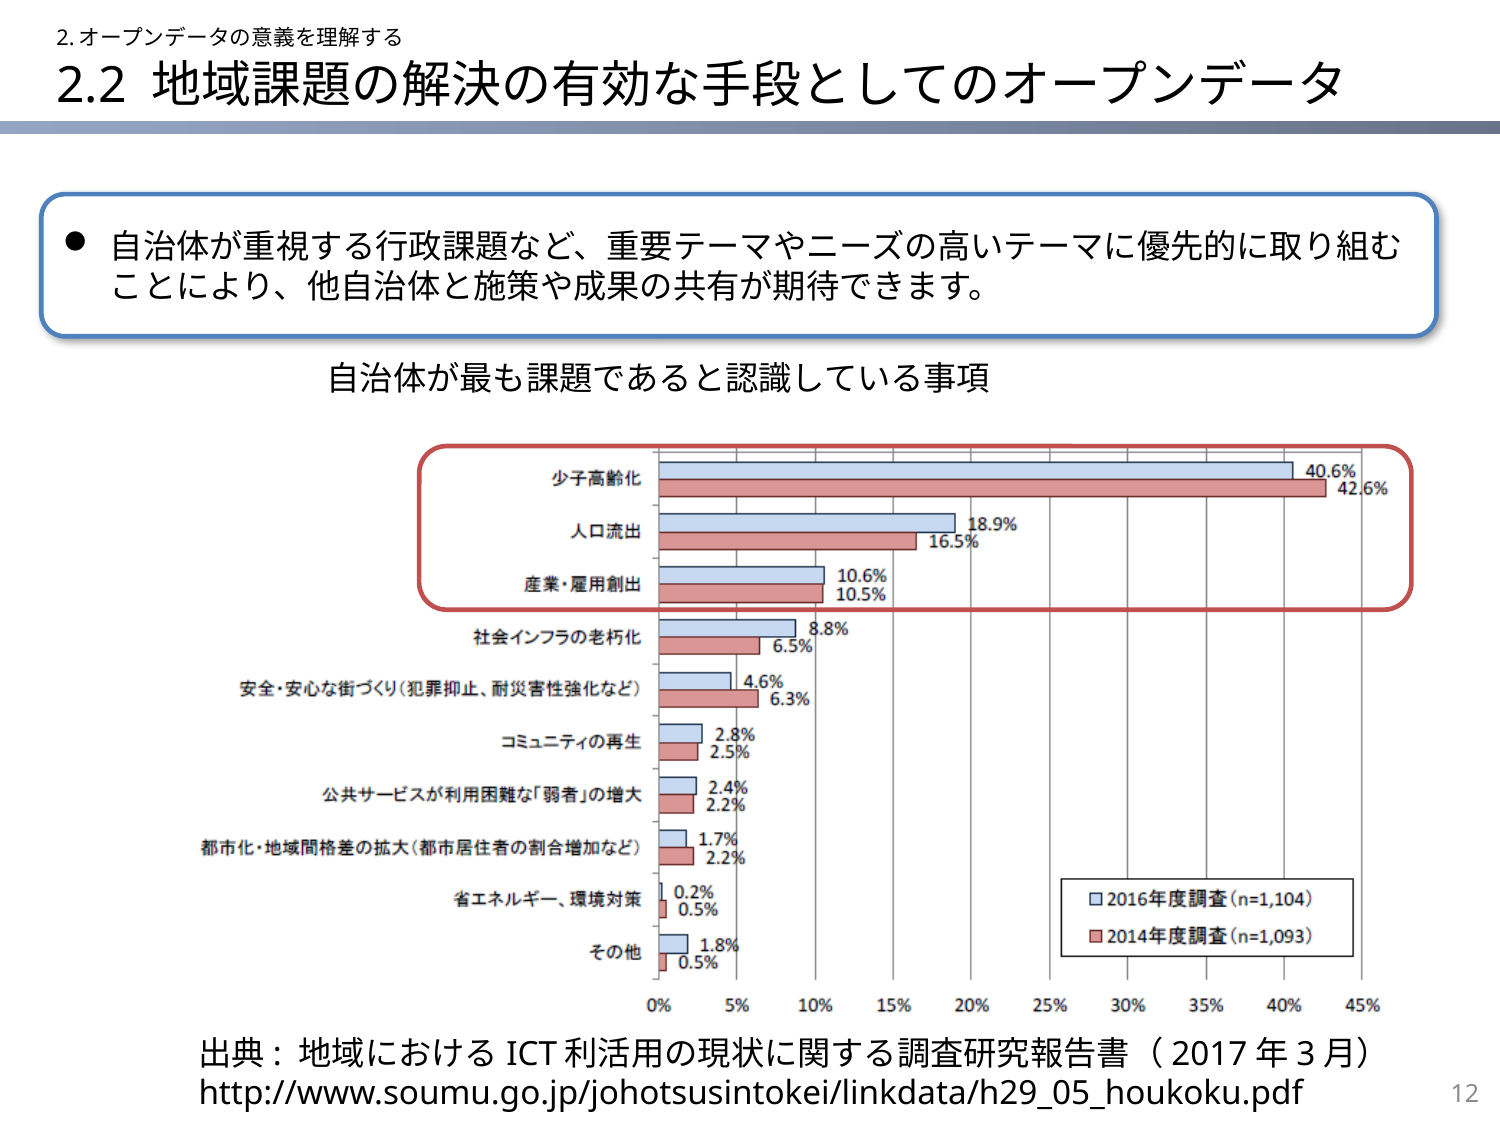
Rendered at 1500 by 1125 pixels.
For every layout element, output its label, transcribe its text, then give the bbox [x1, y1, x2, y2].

slide_number 11 [1411, 1070, 1495, 1118]
title 2.2 地域課題の解決の有効な手段としてのオープンデータ [41, 58, 1471, 122]
text_box 自治体が重視する行政課題など、重要テーマやニーズの高いテーマに優先的に取り組むことにより、他自治体と施策や成果の共有が期待できます。 [40, 193, 1438, 338]
picture [118, 446, 1412, 1055]
text_box 2.オープンデータの意義を理解する [41, 19, 1471, 58]
text_box 自治体が最も課題であると認識している事項 [311, 349, 1006, 405]
text_box 出典: 地域におけるICT利活用の現状に関する調査研究報告書（2017年3月） http://www.soumu.go.jp/johotsusintokei/linkdata/h29_05_houkoku.pdf [183, 1055, 1405, 1120]
